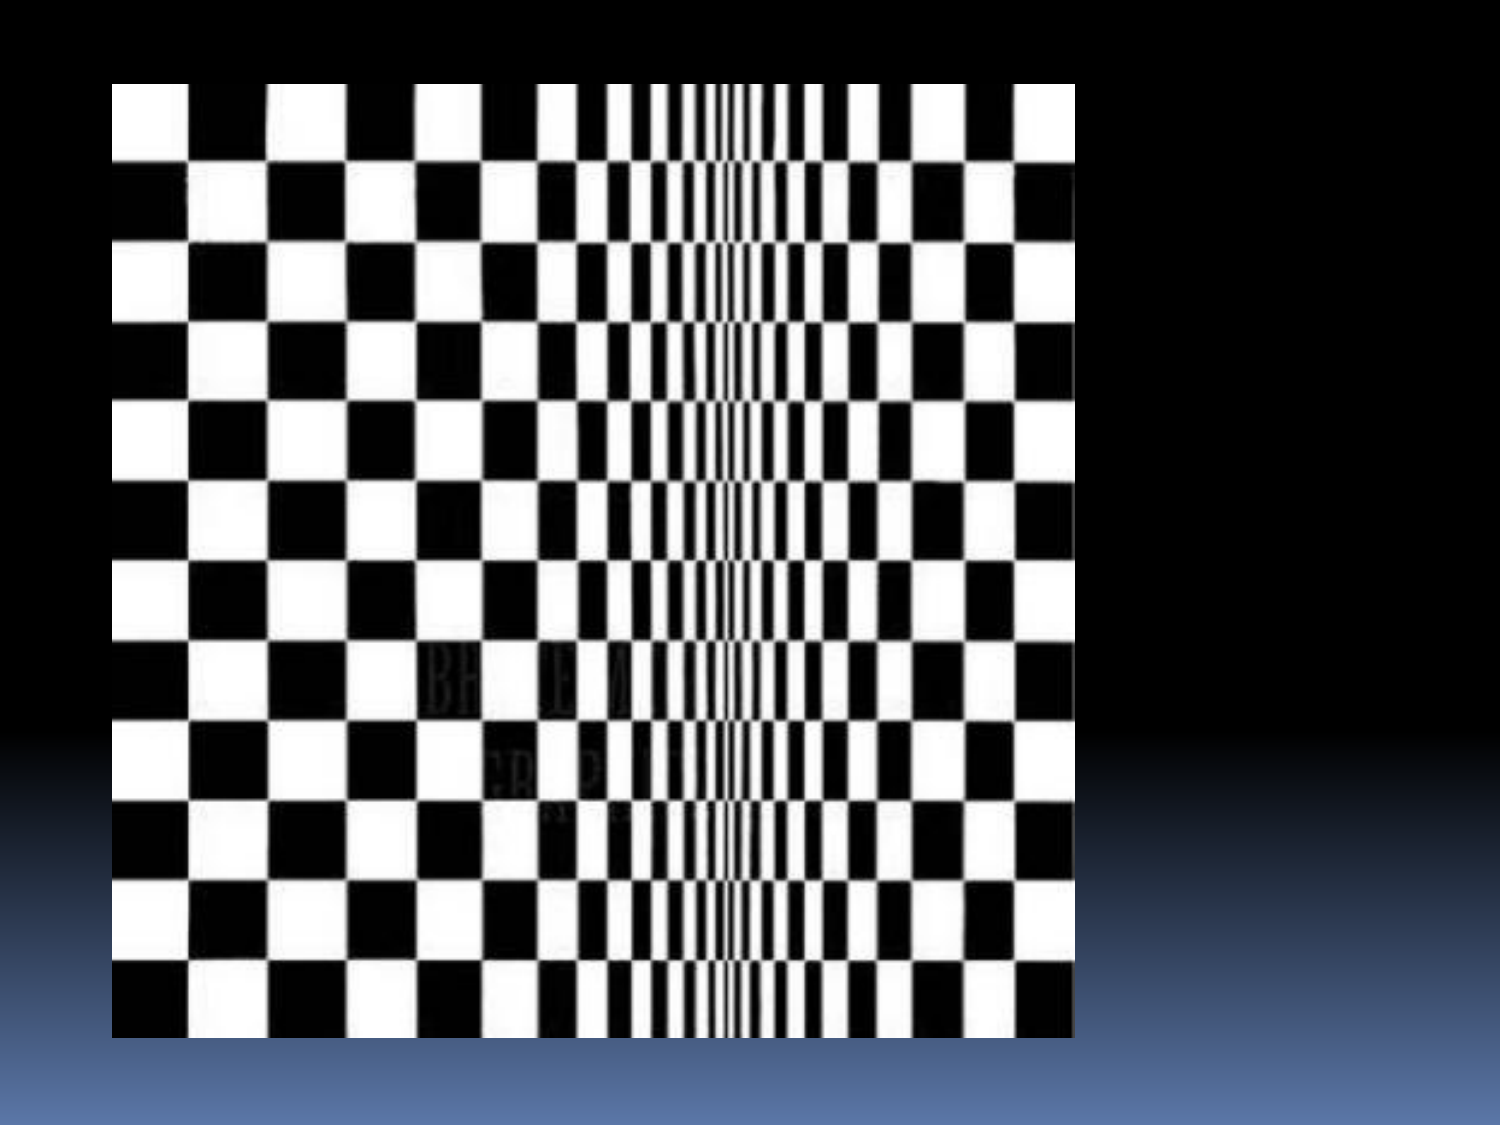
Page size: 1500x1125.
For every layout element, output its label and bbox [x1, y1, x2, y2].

picture [111, 84, 1076, 1038]
